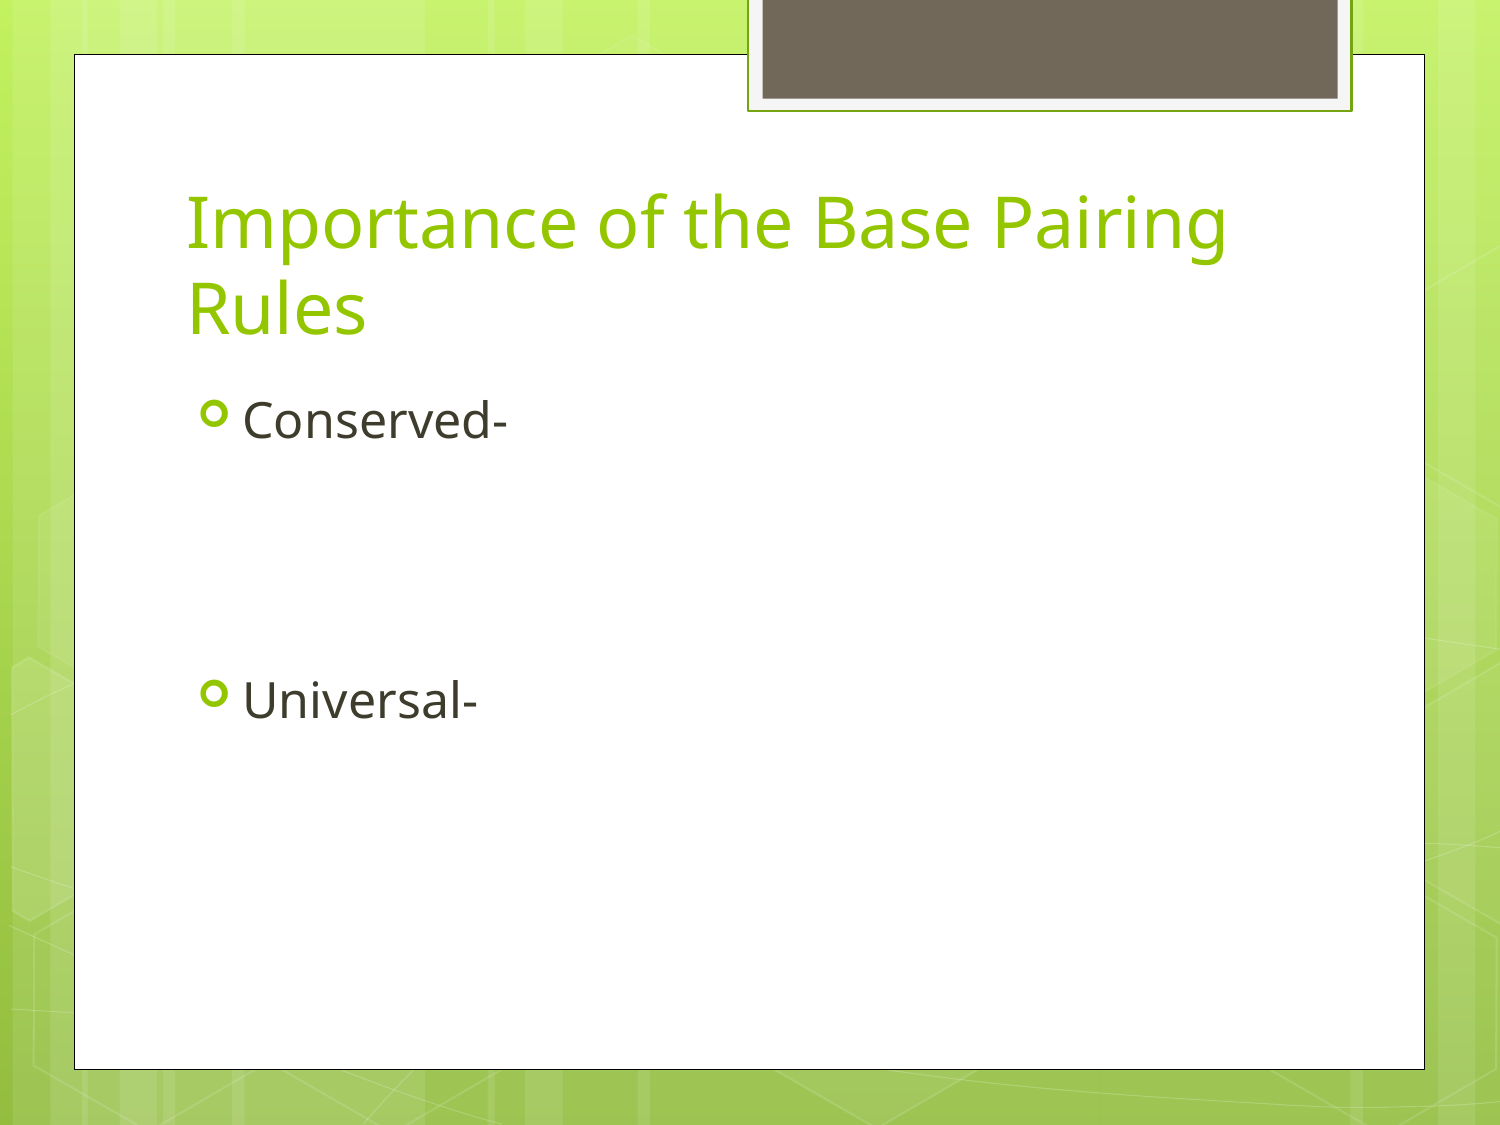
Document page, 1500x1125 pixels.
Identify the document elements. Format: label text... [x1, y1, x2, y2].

list Conserved- Universal- [171, 381, 1283, 957]
title Importance of the Base Pairing Rules [171, 168, 1324, 357]
